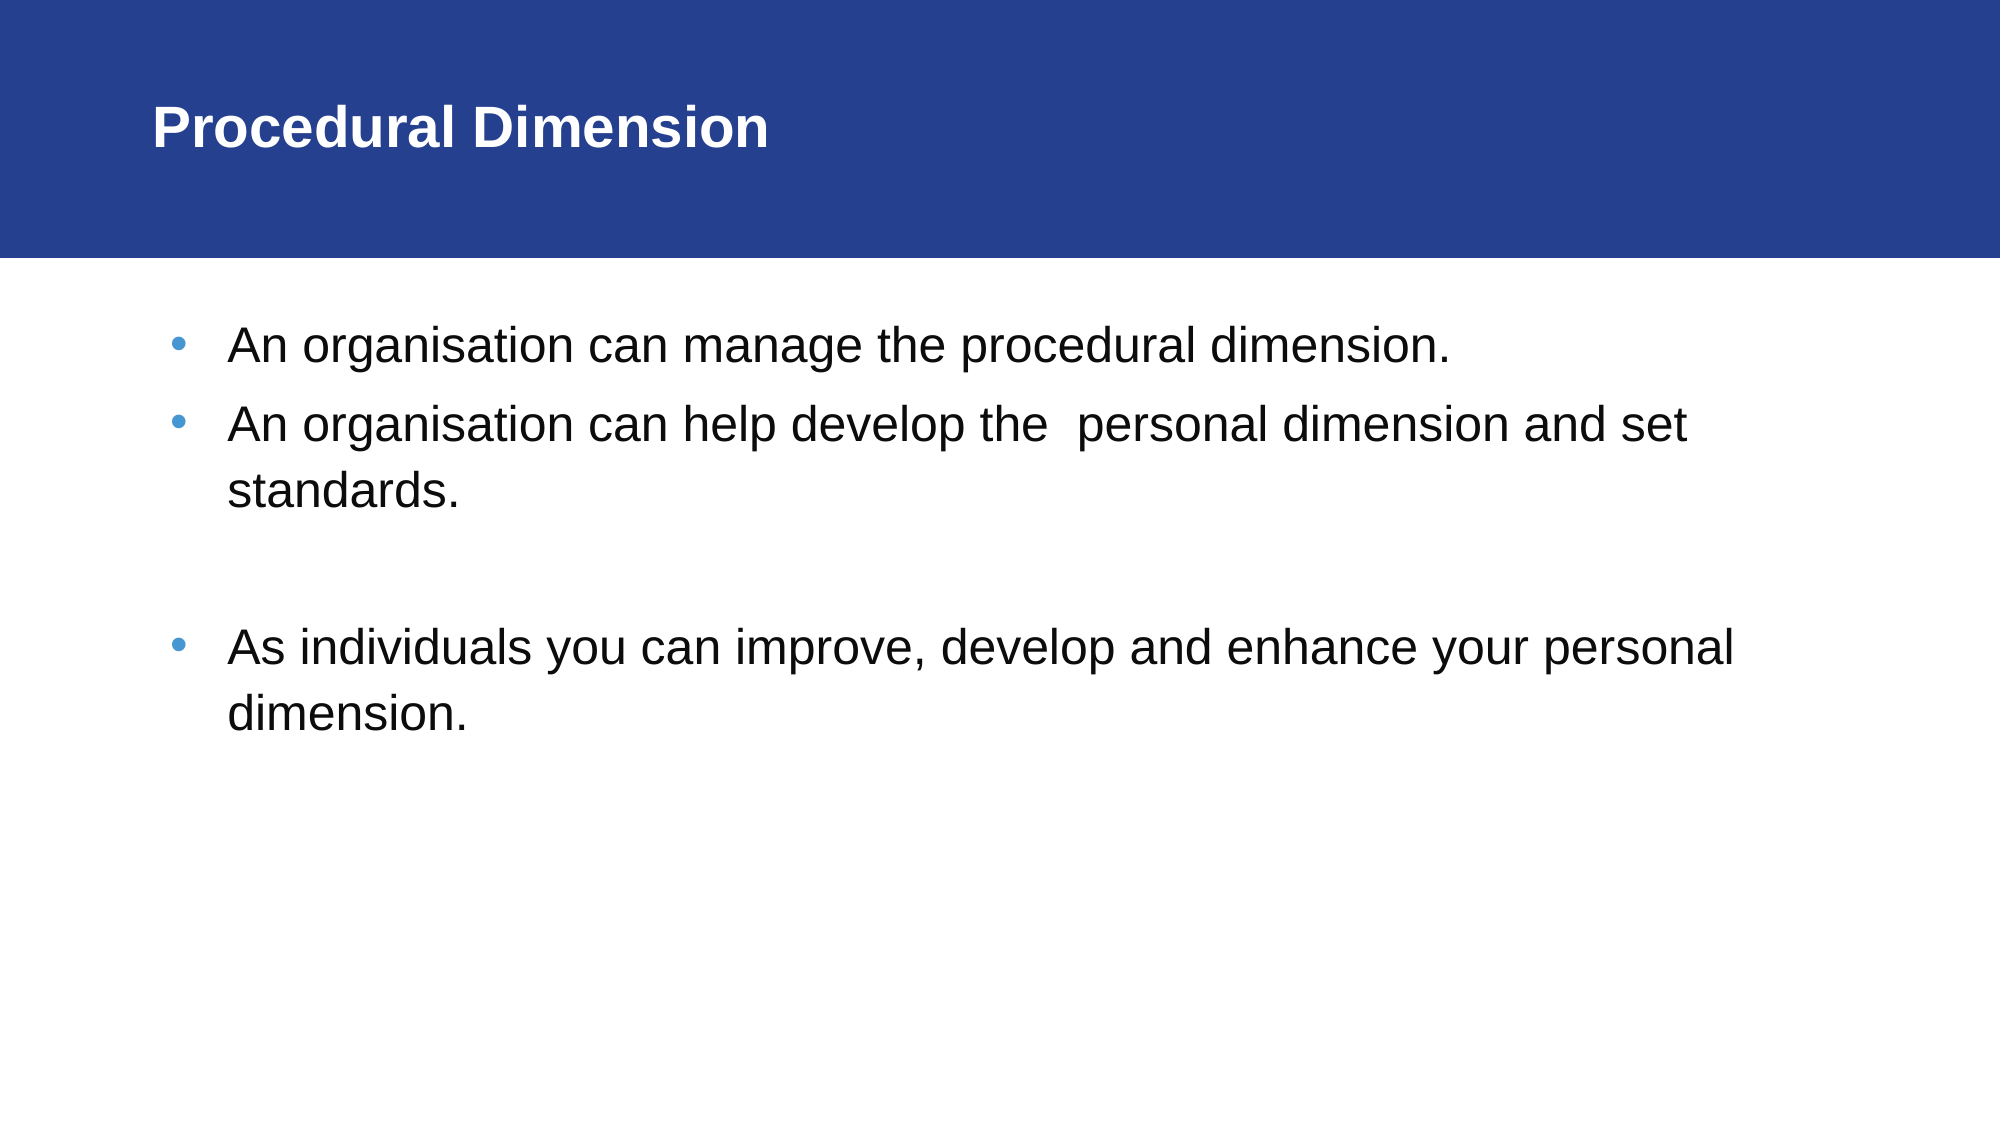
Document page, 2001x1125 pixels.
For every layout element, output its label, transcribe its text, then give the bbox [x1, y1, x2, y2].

list An organisation can manage the procedural dimension. An organisation can help develop the personal dimension and set standards. As individuals you can improve, develop and enhance your personal dimension. [137, 299, 1863, 1025]
title Procedural Dimension [137, 20, 1863, 238]
